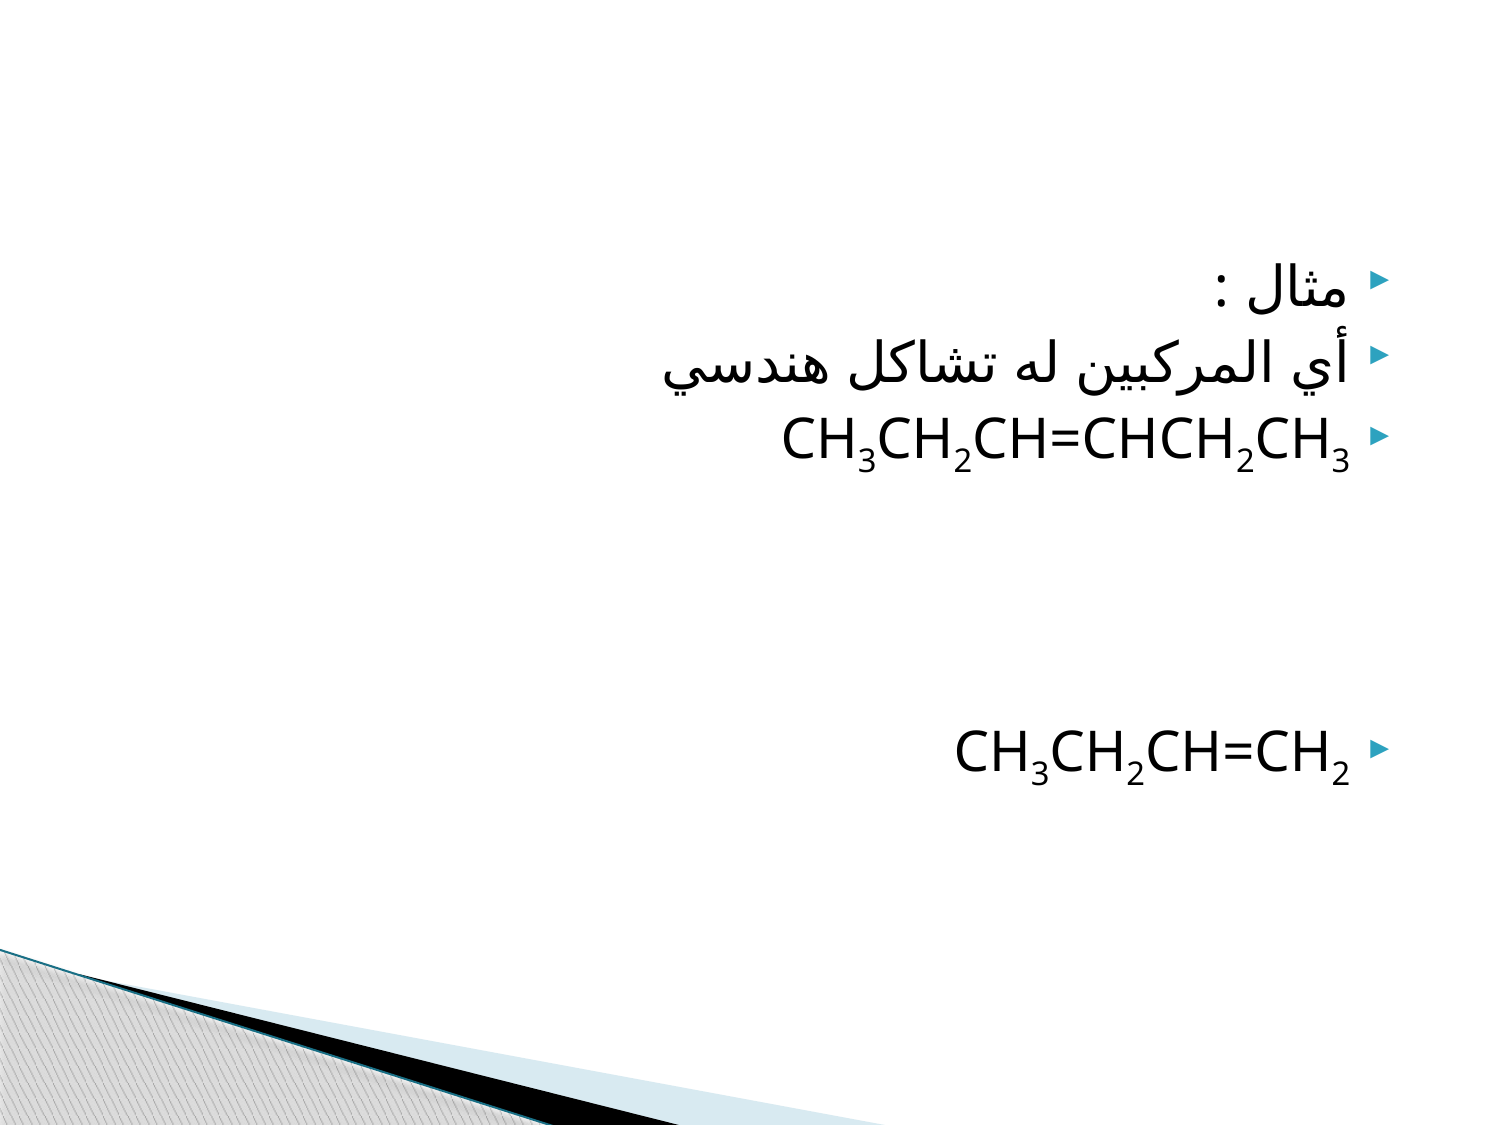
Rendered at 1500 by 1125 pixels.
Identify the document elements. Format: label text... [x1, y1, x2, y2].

list مثال : أي المركبين له تشاكل هندسي CH3CH2CH=CHCH2CH3 CH3CH2CH=CH2 [75, 243, 1425, 986]
